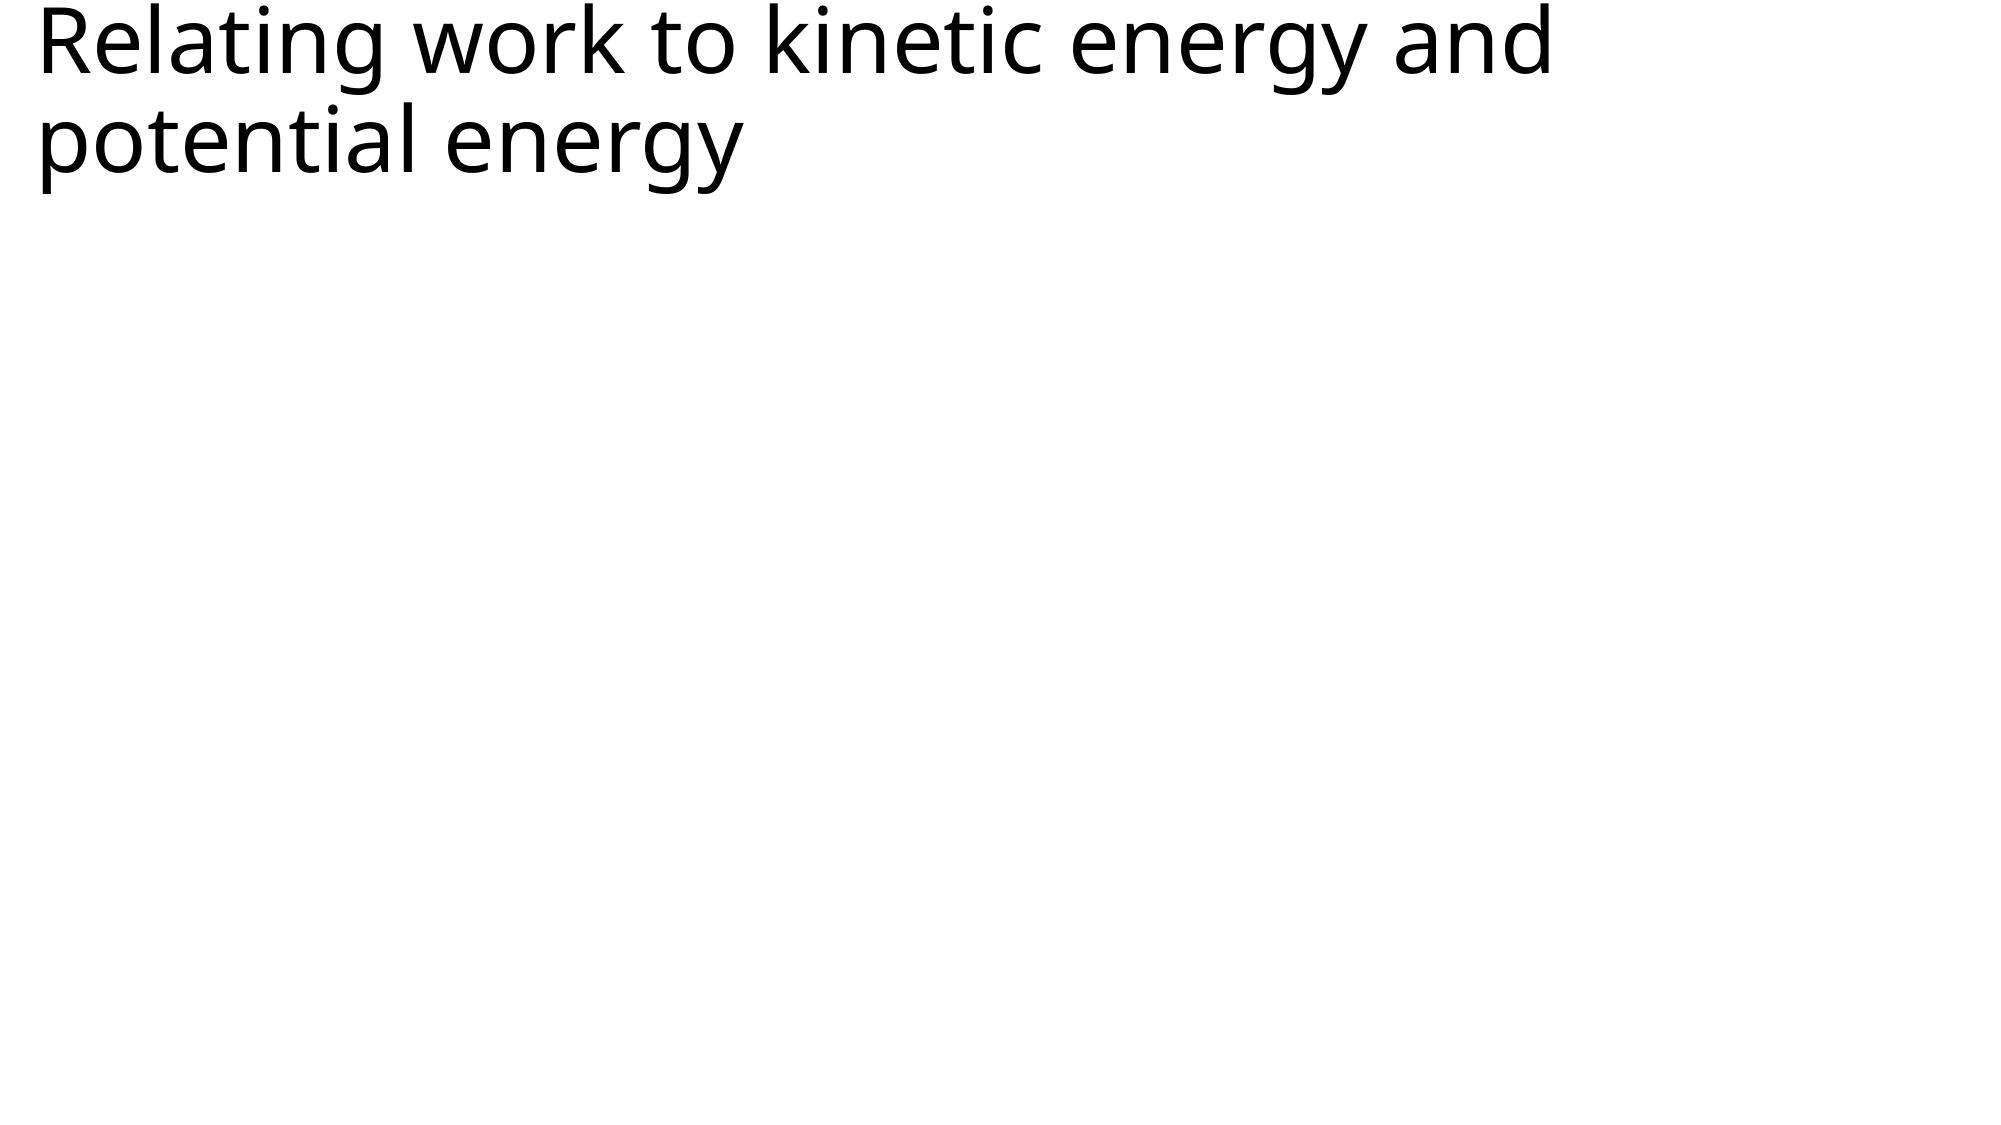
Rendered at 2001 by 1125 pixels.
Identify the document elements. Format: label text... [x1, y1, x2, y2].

title Relating work to kinetic energy and potential energy [20, 0, 1973, 203]
